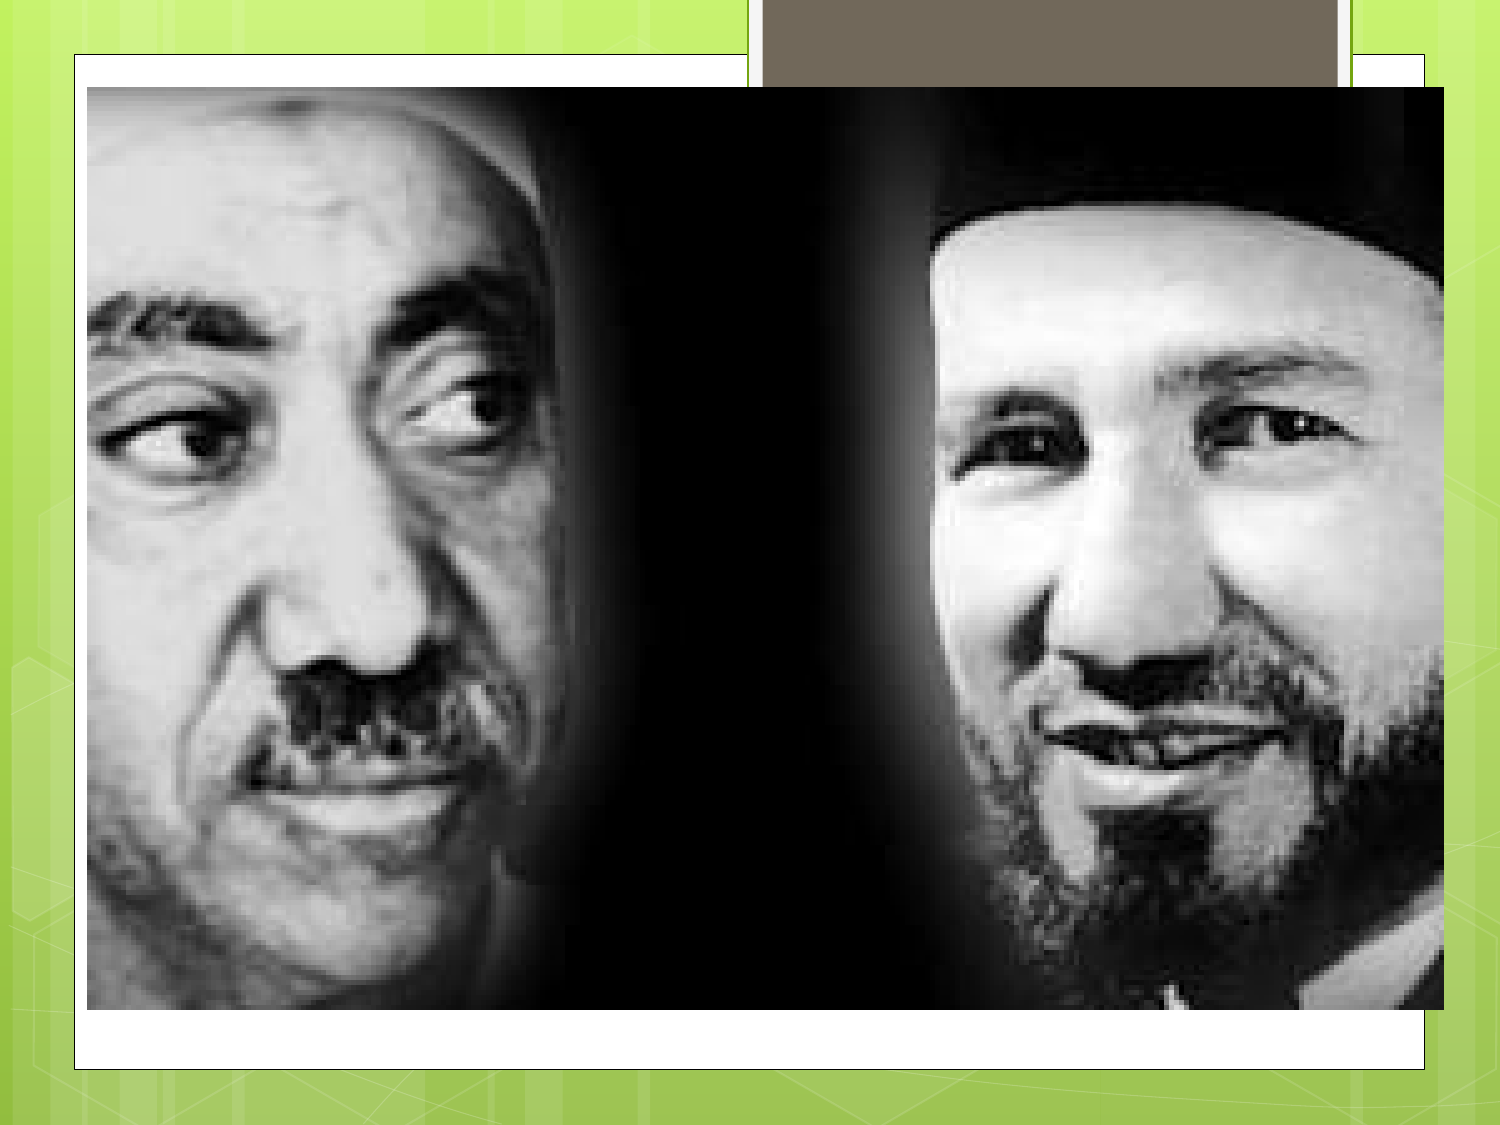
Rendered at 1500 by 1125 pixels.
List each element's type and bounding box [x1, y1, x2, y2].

list [87, 87, 1444, 1010]
